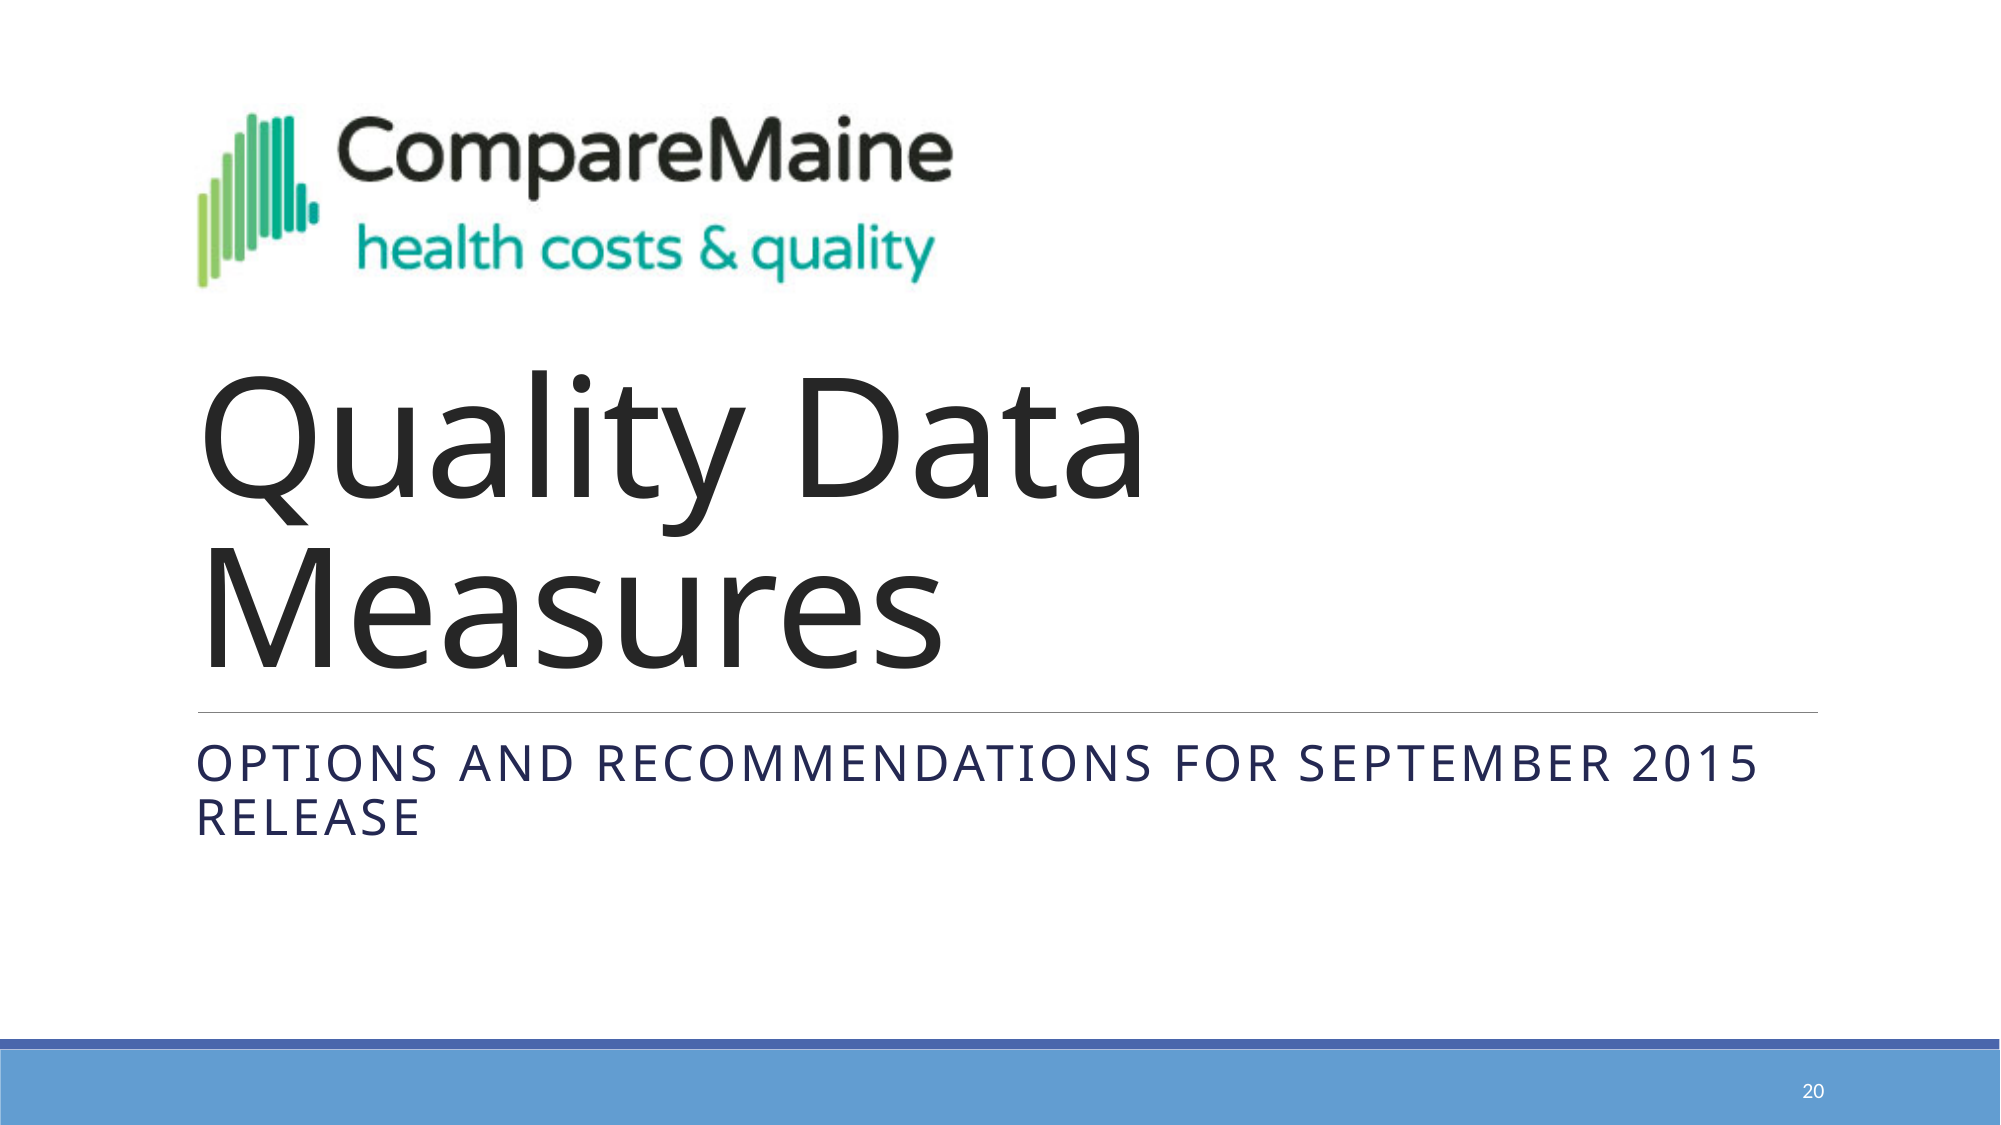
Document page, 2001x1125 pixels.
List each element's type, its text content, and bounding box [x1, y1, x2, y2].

picture [179, 102, 969, 302]
slide_number 20 [1624, 1059, 1840, 1120]
list Options and Recommendations for September 2015 Release [180, 730, 1830, 918]
title Quality Data Measures [180, 124, 1830, 710]
